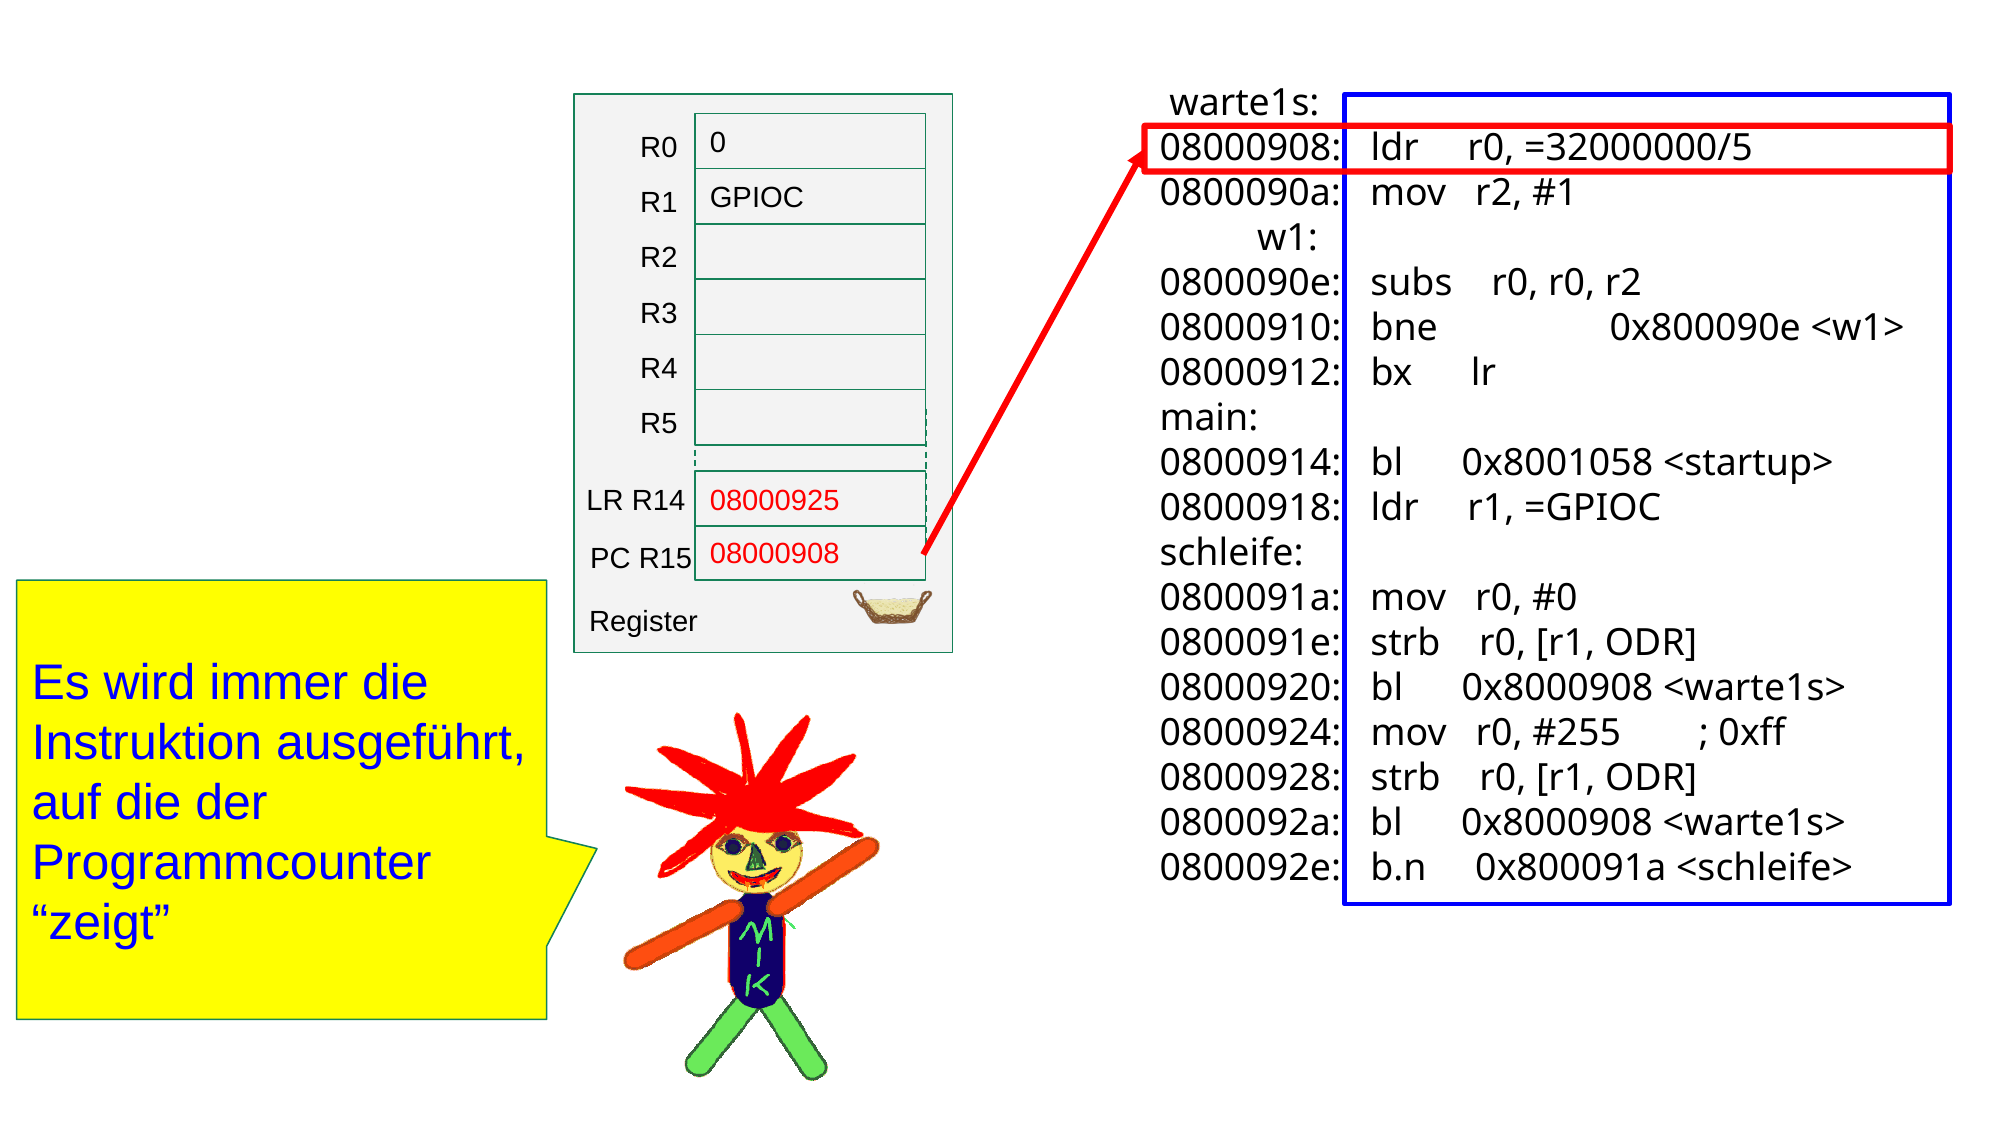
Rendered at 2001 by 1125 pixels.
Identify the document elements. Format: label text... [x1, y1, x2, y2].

text_box warte1s: 08000908: ldr r0, =32000000/5 0800090a: mov r2, #1 w1: 0800090e: subs r0, r0, r2 08000910: bne 0x800090e <w1> 08000912: bx lr main: 08000914: bl 0x8001058 <startup> 08000918: ldr r1, =GPIOC schleife: 0800091a: mov r0, #0 0800091e: strb r0, [r1, ODR] 08000920: bl 0x8000908 <warte1s> 08000924: mov r0, #255 ; 0xff 08000928: strb r0, [r1, ODR] 0800092a: bl 0x8000908 <warte1s> 0800092e: b.n 0x800091a <schleife> [1144, 172, 1344, 904]
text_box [573, 93, 953, 653]
text_box [1344, 94, 1950, 125]
picture [596, 703, 897, 1089]
text_box [1344, 172, 1950, 904]
text_box Es wird immer die Instruktion ausgeführt, auf die der Programmcounter “zeigt” [16, 580, 591, 1020]
text_box warte1s: 08000908: ldr r0, =32000000/5 0800090a: mov r2, #1 w1: 0800090e: subs r0, r0, r2 08000910: bne 0x800090e <w1> 08000912: bx lr main: 08000914: bl 0x8001058 <startup> 08000918: ldr r1, =GPIOC schleife: 0800091a: mov r0, #0 0800091e: strb r0, [r1, ODR] 08000920: bl 0x8000908 <warte1s> 08000924: mov r0, #255 ; 0xff 08000928: strb r0, [r1, ODR] 0800092a: bl 0x8000908 <warte1s> 0800092e: b.n 0x800091a <schleife> [1144, 70, 1950, 125]
text_box [1144, 125, 1950, 172]
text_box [922, 148, 1145, 555]
